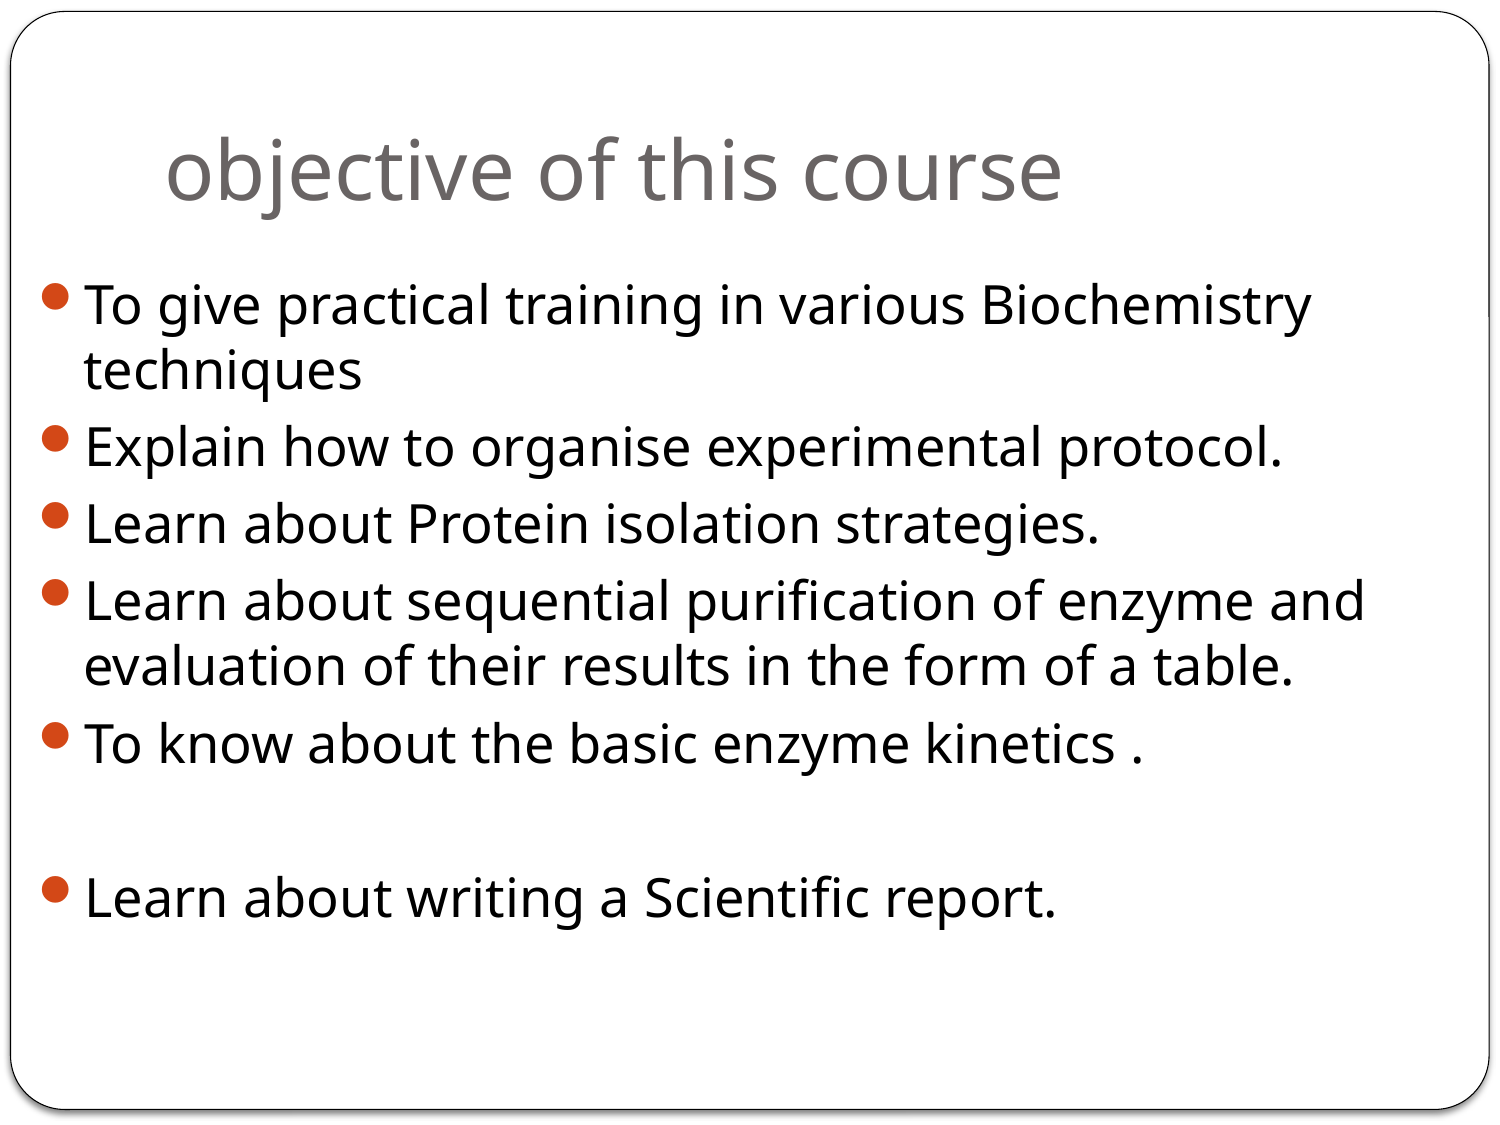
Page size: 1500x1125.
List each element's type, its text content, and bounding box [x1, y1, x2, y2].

list To give practical training in various Biochemistry techniques Explain how to organise experimental protocol. Learn about Protein isolation strategies. Learn about sequential purification of enzyme and evaluation of their results in the form of a table. To know about the basic enzyme kinetics . Learn about writing a Scientific report. [23, 262, 1465, 1090]
title objective of this course [150, 45, 1425, 233]
